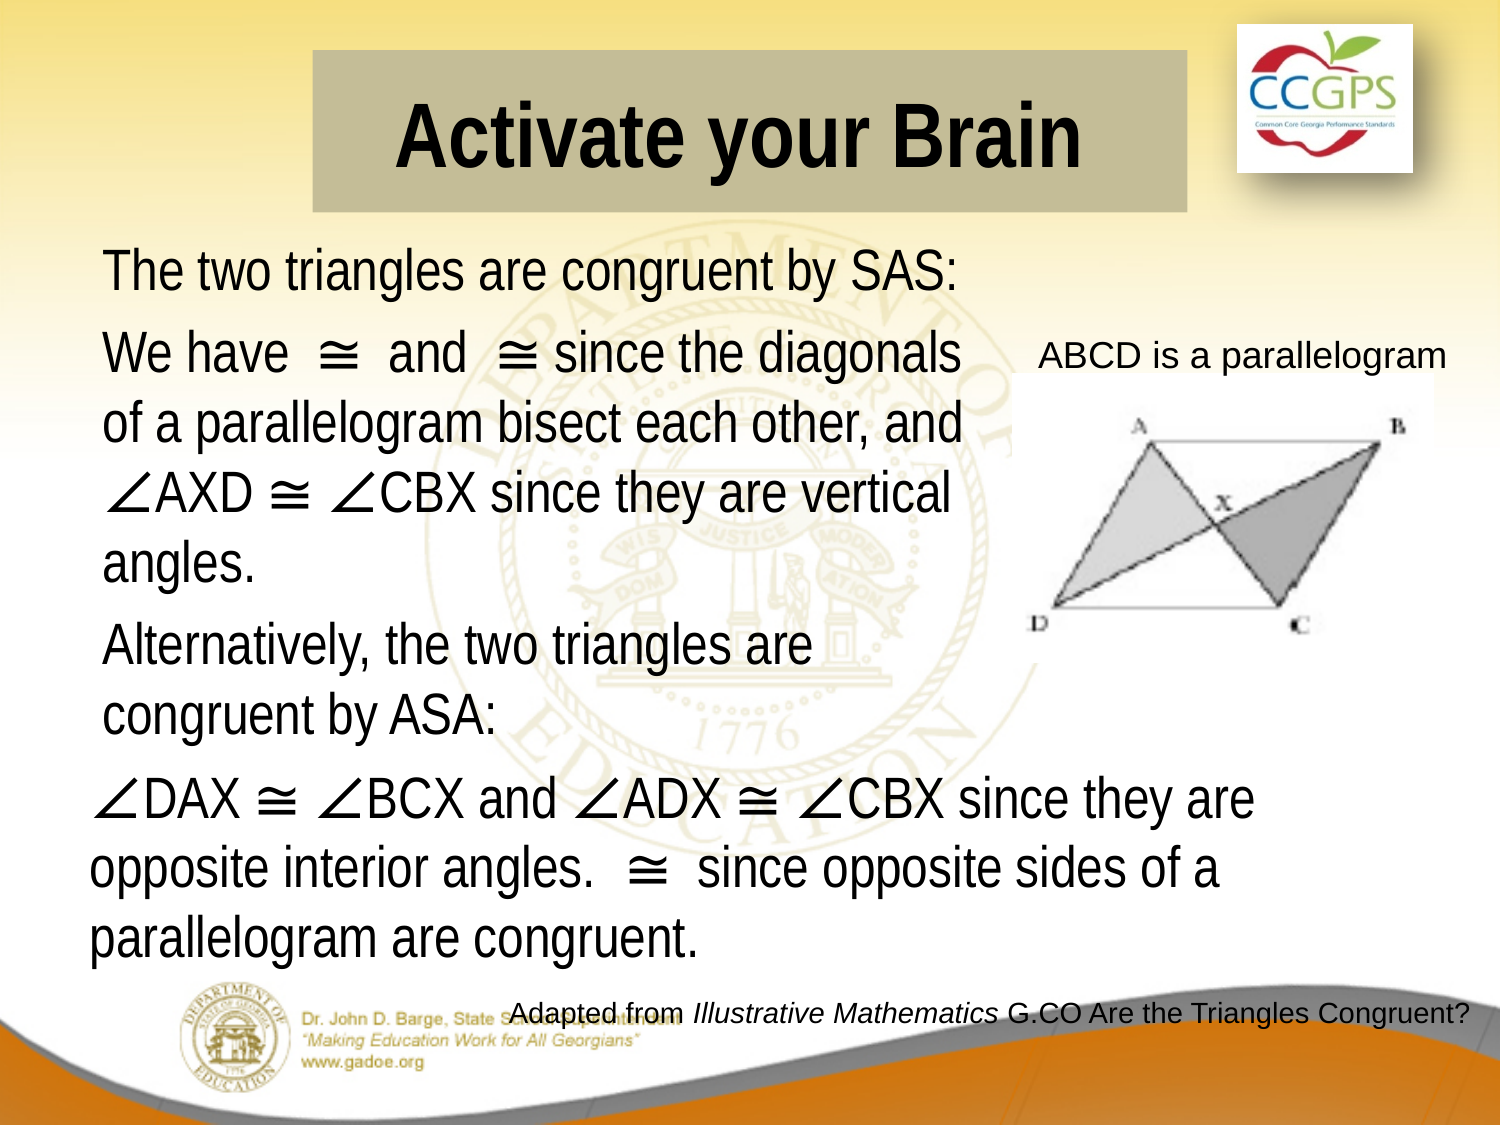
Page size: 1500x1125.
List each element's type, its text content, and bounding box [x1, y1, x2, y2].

picture [0, 0, 1500, 1125]
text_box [1012, 323, 1466, 663]
text_box Adapted from Illustrative Mathematics G.CO Are the Triangles Congruent? [494, 986, 1487, 1037]
title Activate your Brain [312, 49, 1188, 213]
